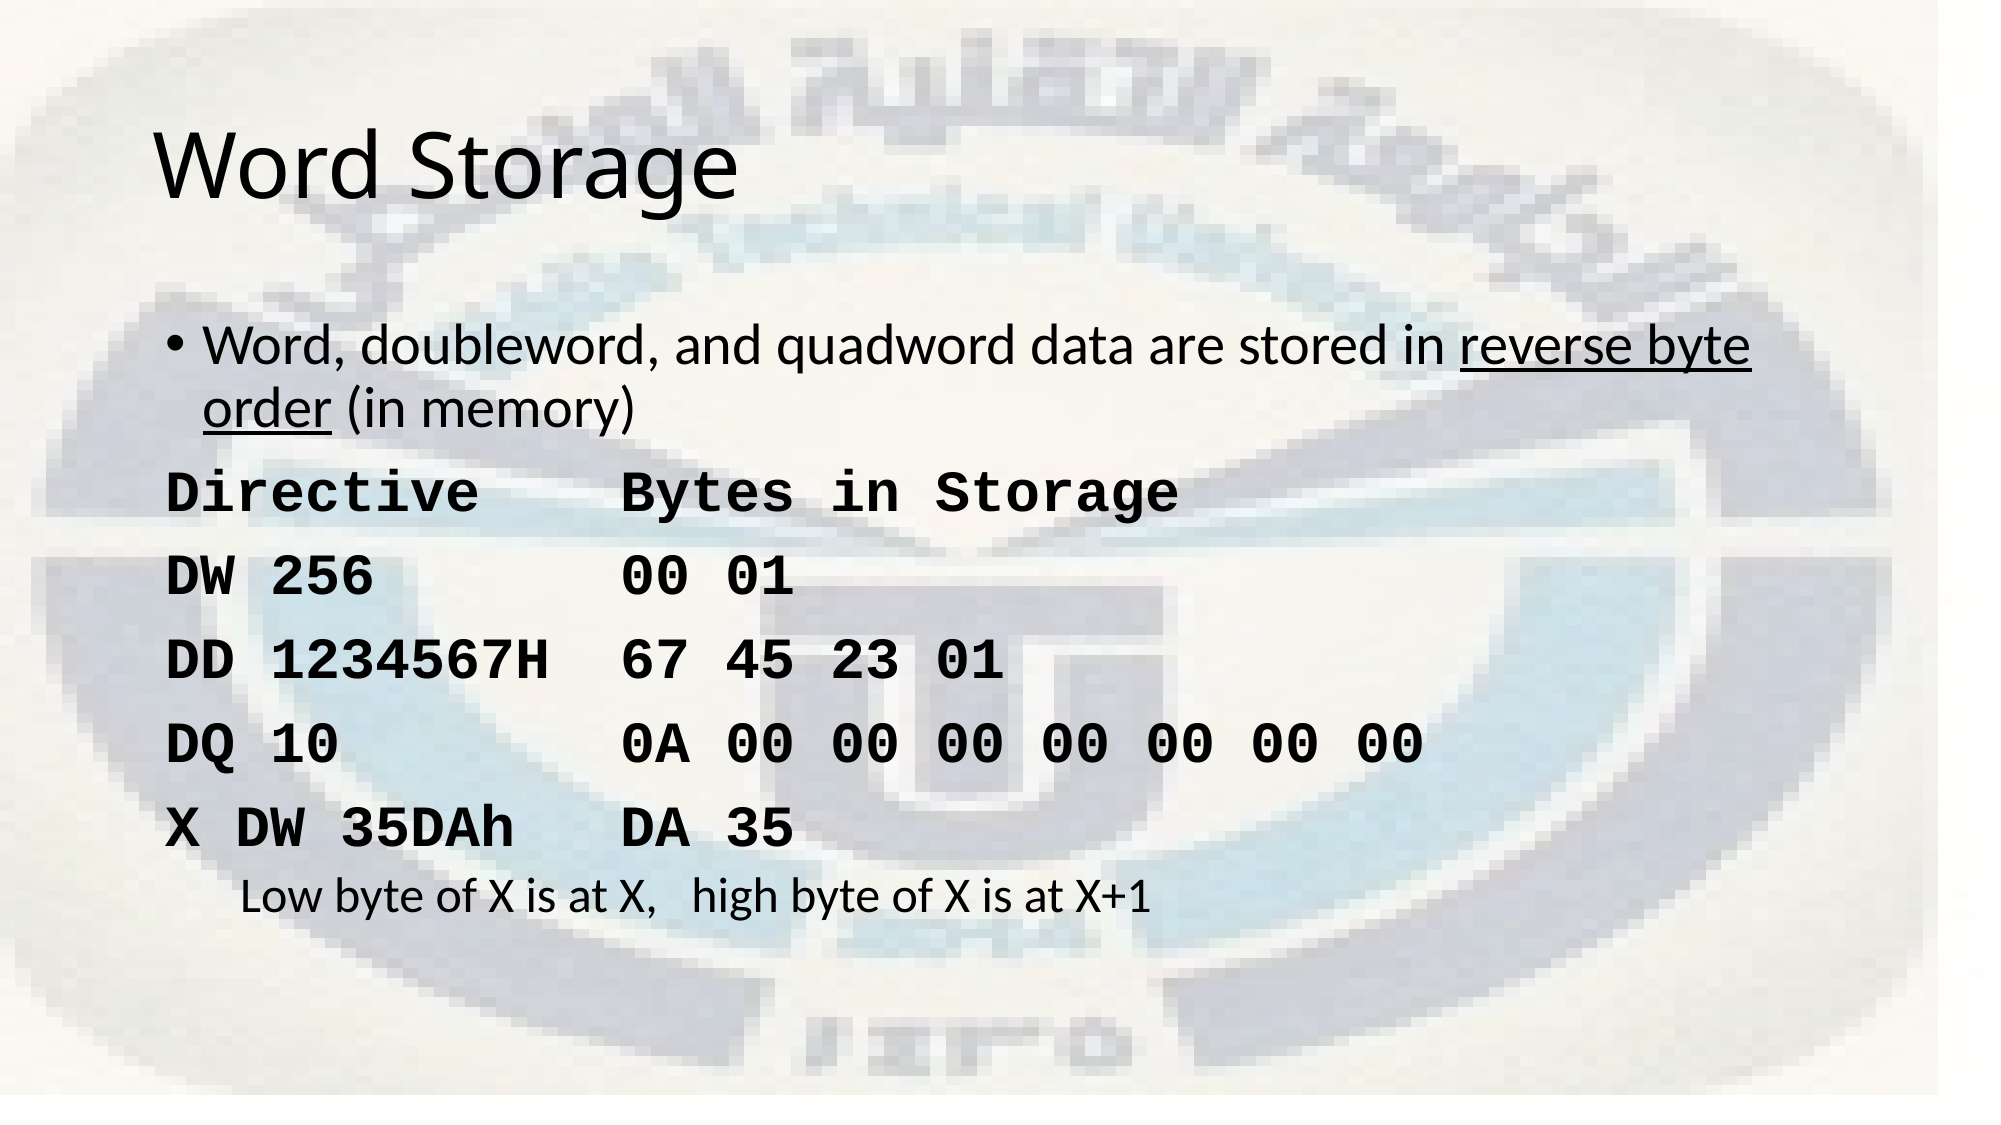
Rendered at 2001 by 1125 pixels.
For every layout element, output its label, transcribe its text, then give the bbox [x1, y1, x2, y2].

list Word, doubleword, and quadword data are stored in reverse byte order (in memory) Directive Bytes in Storage DW 256 00 01 DD 1234567H 67 45 23 01 DQ 10 0A 00 00 00 00 00 00 00 X DW 35DAh DA 35 Low byte of X is at X, high byte of X is at X+1 [150, 306, 1884, 1000]
title Word Storage [137, 59, 1863, 278]
text_box Label Operator Operand[s] ;Comment INIT: mov ax, bx ; Copy contents of bx into ax Label - INIT: Operator - mov Operands - ax and bx Comment - alphanumeric string between ; and \n Not case sensitive Unlike other assemblers, destination operand is first mov is the mnemonic that the assembler translates into an opcode [0, 0, 2000, 1125]
